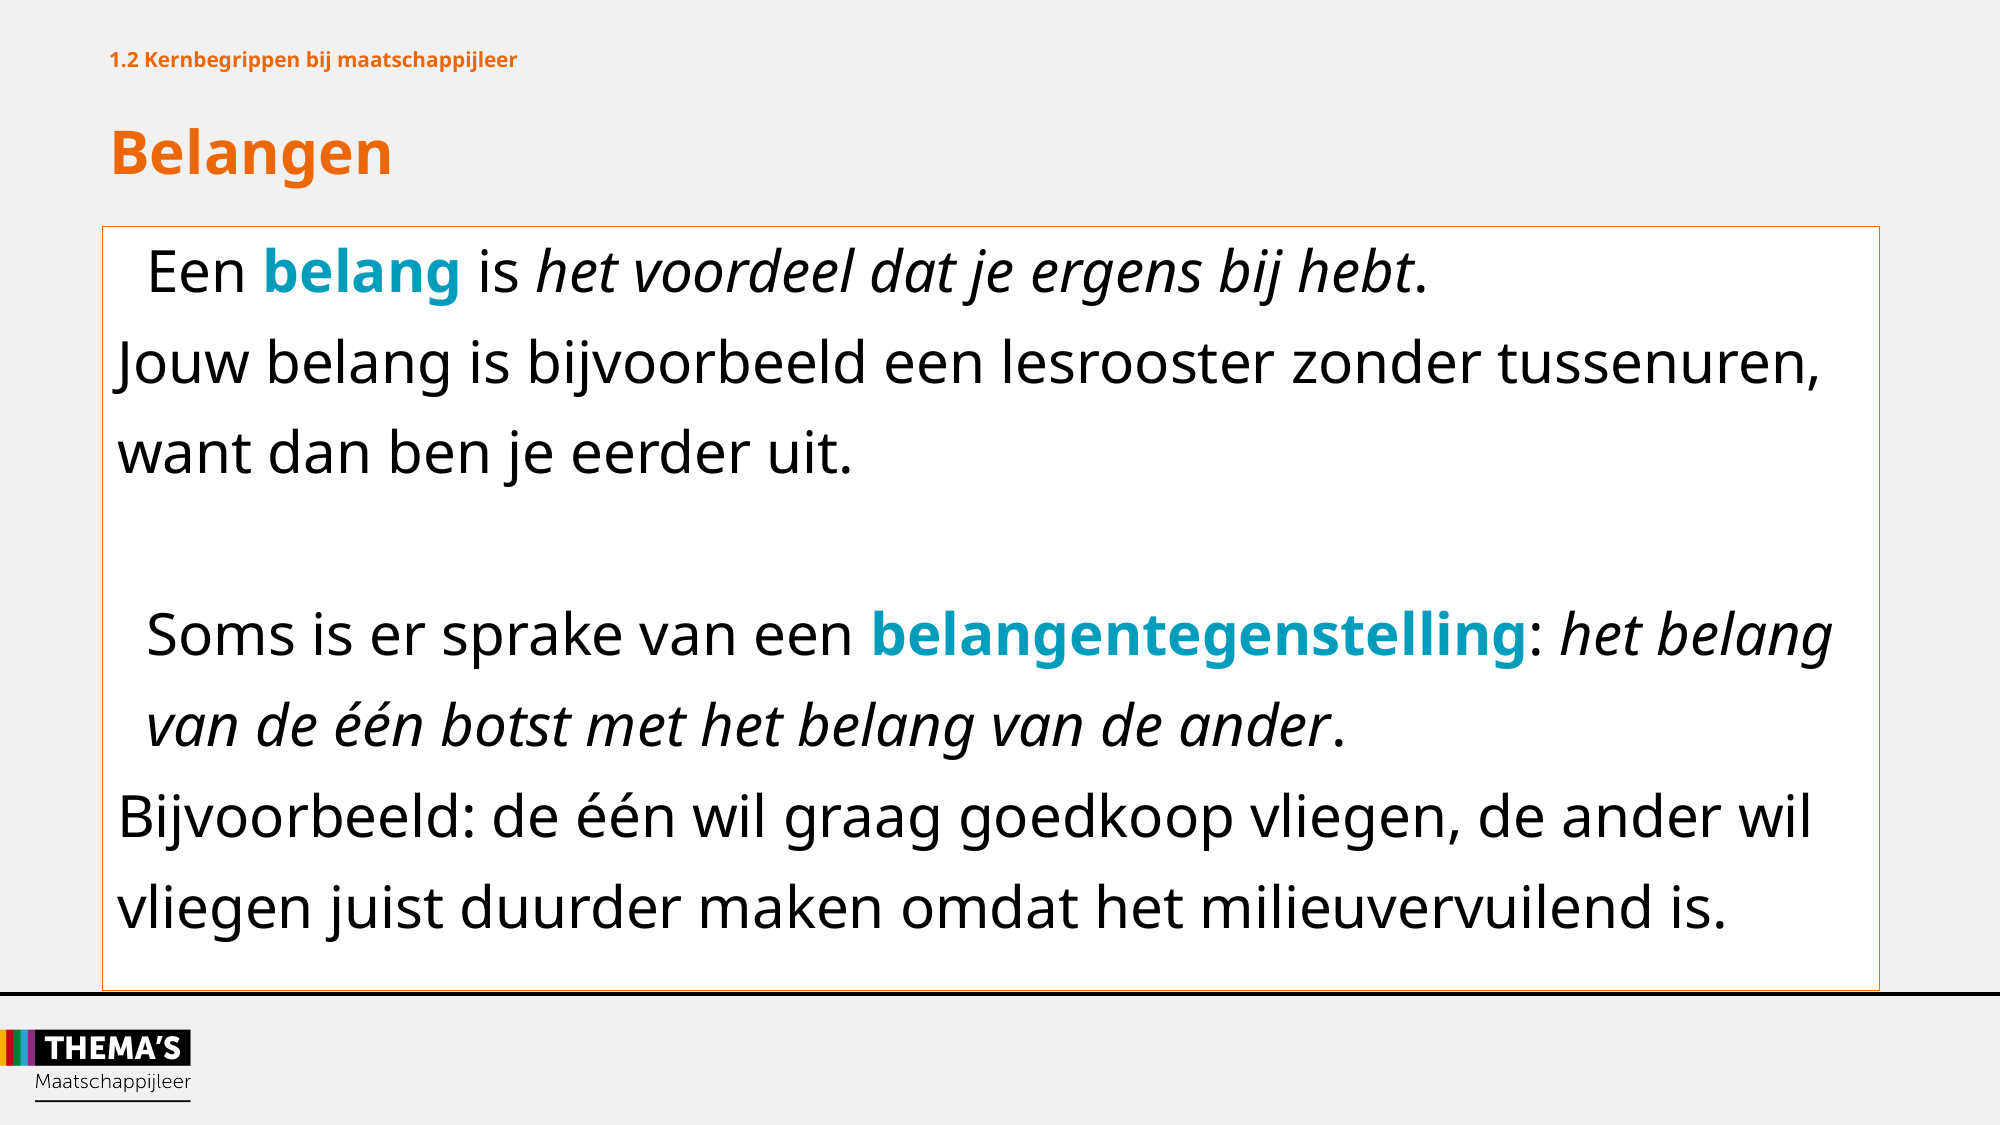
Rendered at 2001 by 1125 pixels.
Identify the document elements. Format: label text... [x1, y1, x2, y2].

list Belangen [94, 114, 1879, 205]
picture [0, 993, 203, 1125]
list 1.2 Kernbegrippen bij maatschappijleer [94, 33, 941, 88]
list Een belang is het voordeel dat je ergens bij hebt. Jouw belang is bijvoorbeeld een lesrooster zonder tussenuren, want dan ben je eerder uit. Soms is er sprake van een belangentegenstelling: het belang van de één botst met het belang van de ander. Bijvoorbeeld: de één wil graag goedkoop vliegen, de ander wil vliegen juist duurder maken omdat het milieuvervuilend is. [102, 226, 1880, 991]
